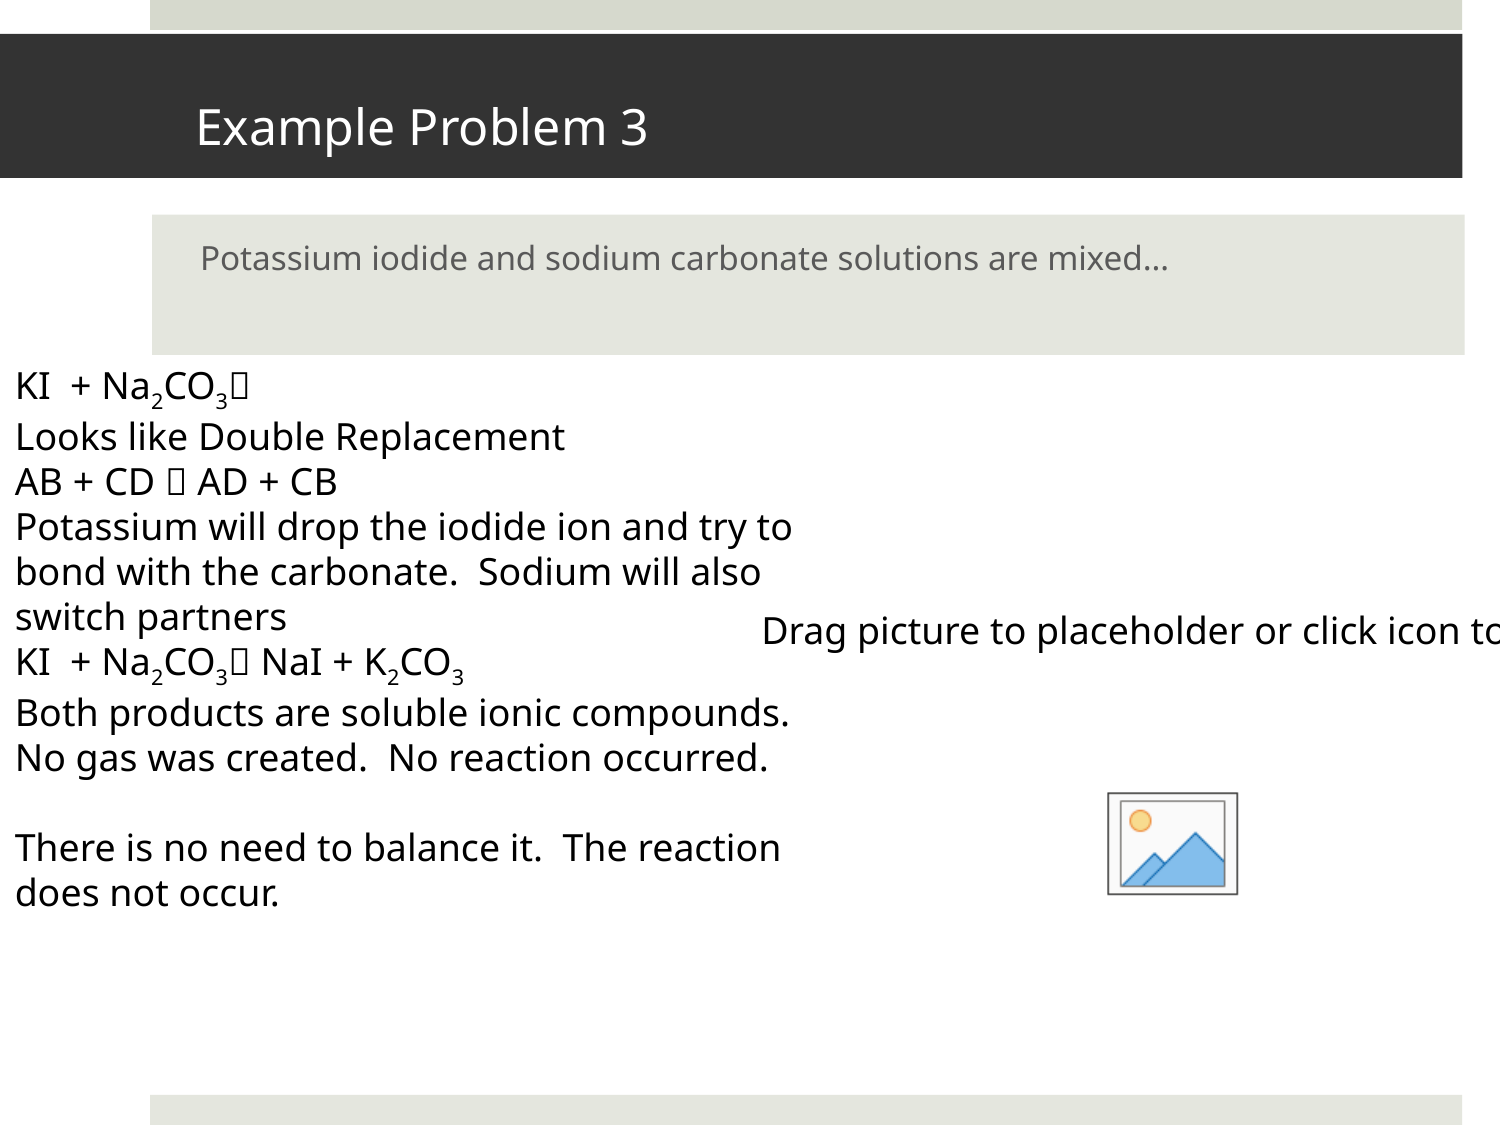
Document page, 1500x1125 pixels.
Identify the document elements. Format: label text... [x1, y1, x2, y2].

subtitle Potassium iodide and sodium carbonate solutions are mixed… [152, 214, 1465, 355]
title Example Problem 3 [0, 33, 1463, 178]
picture [845, 599, 1500, 1090]
text_box KI + Na2CO3 Looks like Double Replacement AB + CD  AD + CB Potassium will drop the iodide ion and try to bond with the carbonate. Sodium will also switch partners KI + Na2CO3 NaI + K2CO3 Both products are soluble ionic compounds. No gas was created. No reaction occurred. There is no need to balance it. The reaction does not occur. [0, 354, 846, 922]
